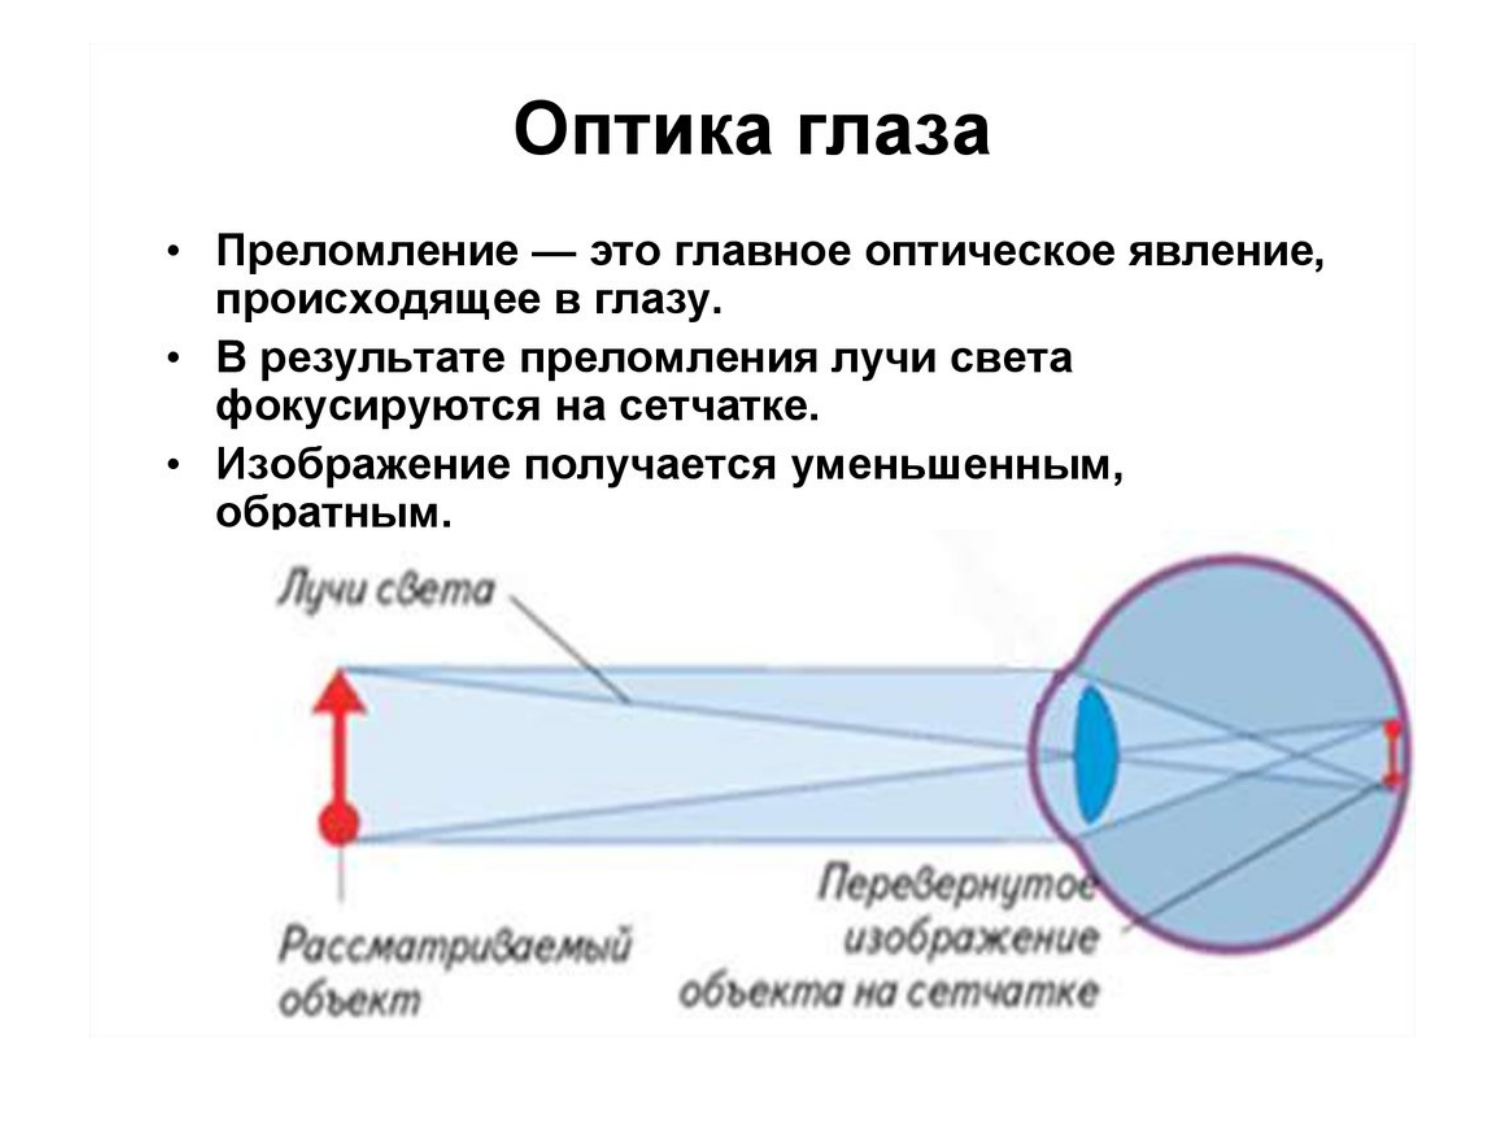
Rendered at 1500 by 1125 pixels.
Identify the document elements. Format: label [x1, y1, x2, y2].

picture [88, 42, 1417, 1038]
